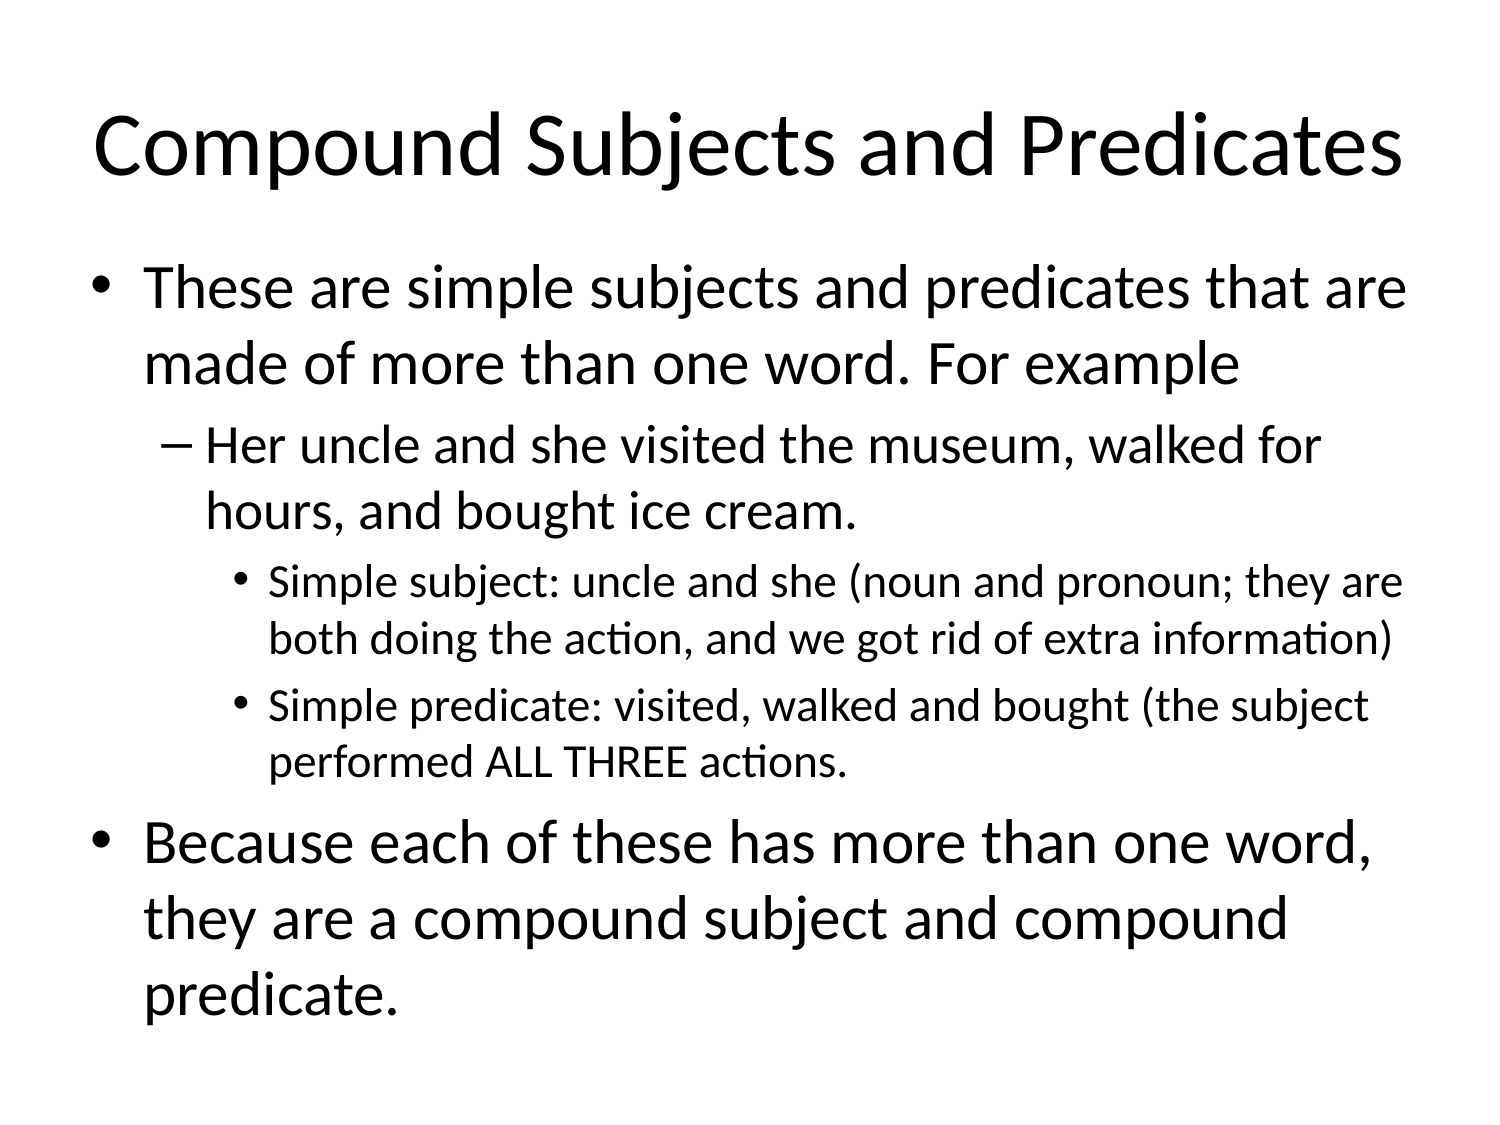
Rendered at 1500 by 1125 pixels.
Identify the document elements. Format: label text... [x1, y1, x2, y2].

title Compound Subjects and Predicates [75, 45, 1425, 233]
list These are simple subjects and predicates that are made of more than one word. For example Her uncle and she visited the museum, walked for hours, and bought ice cream. Simple subject: uncle and she (noun and pronoun; they are both doing the action, and we got rid of extra information) Simple predicate: visited, walked and bought (the subject performed ALL THREE actions. Because each of these has more than one word, they are a compound subject and compound predicate. [75, 237, 1425, 1088]
